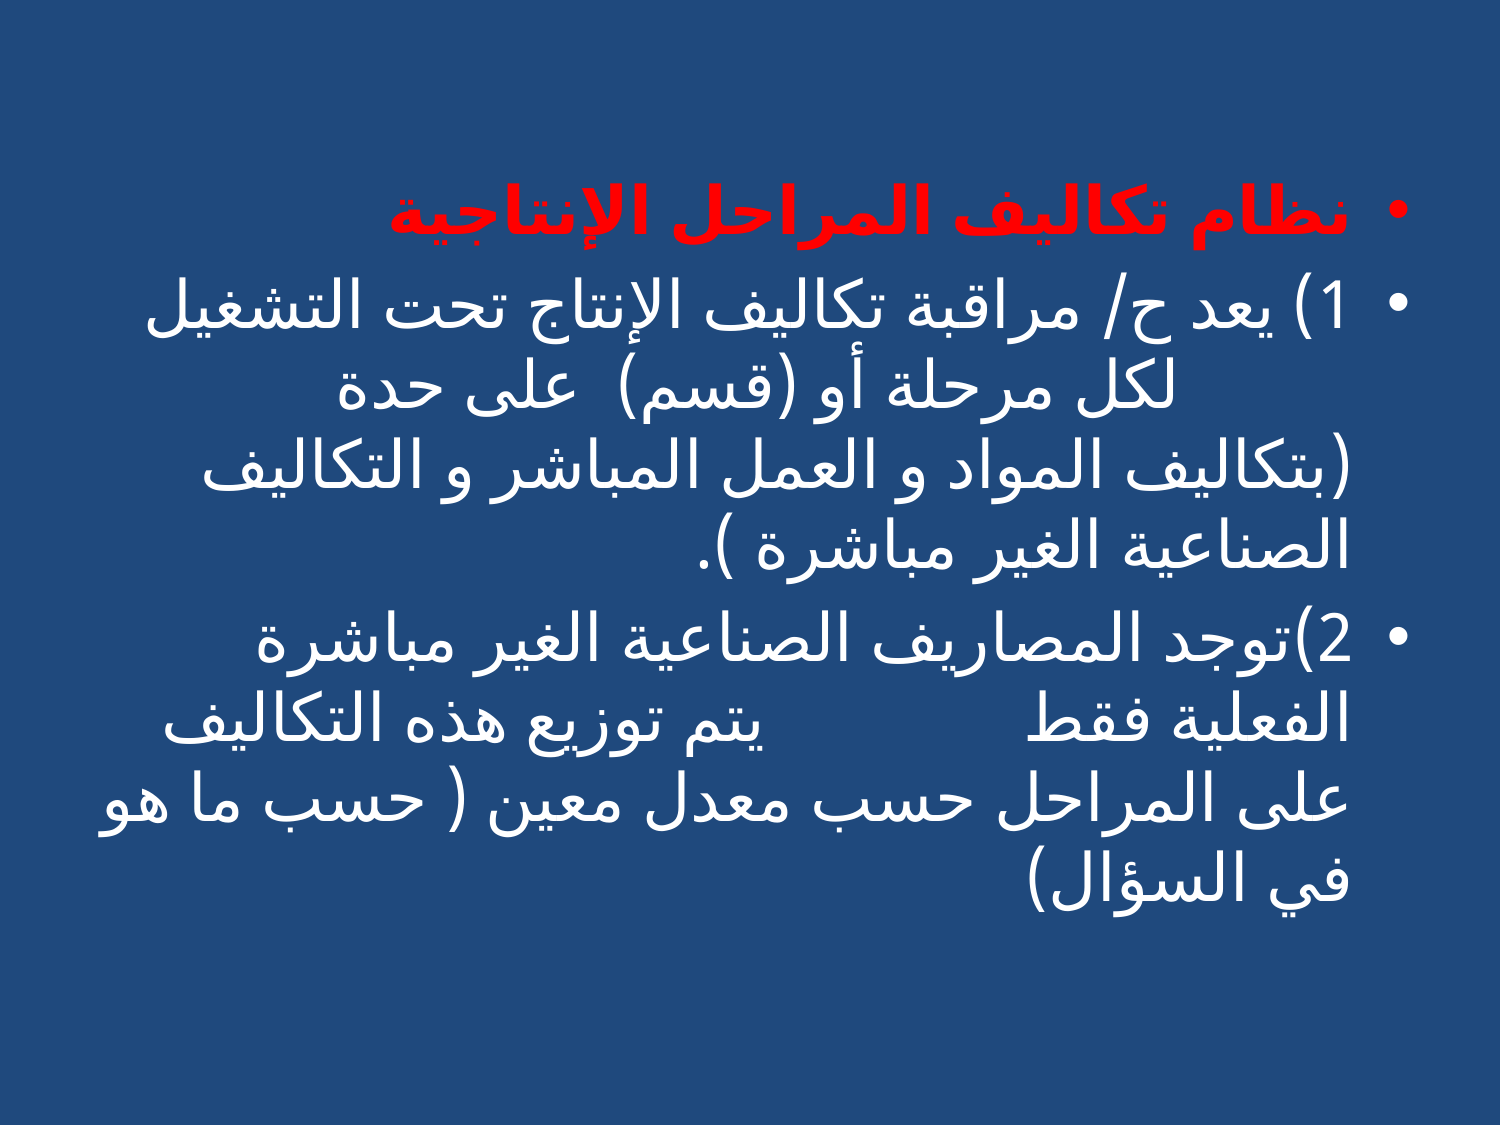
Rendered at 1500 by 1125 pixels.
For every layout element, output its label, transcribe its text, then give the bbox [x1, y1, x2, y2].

list نظام تكاليف المراحل الإنتاجية 1) يعد ح/ مراقبة تكاليف الإنتاج تحت التشغيل لكل مرحلة أو (قسم) على حدة (بتكاليف المواد و العمل المباشر و التكاليف الصناعية الغير مباشرة ). 2)توجد المصاريف الصناعية الغير مباشرة الفعلية فقط يتم توزيع هذه التكاليف على المراحل حسب معدل معين ( حسب ما هو في السؤال) [75, 160, 1425, 1005]
